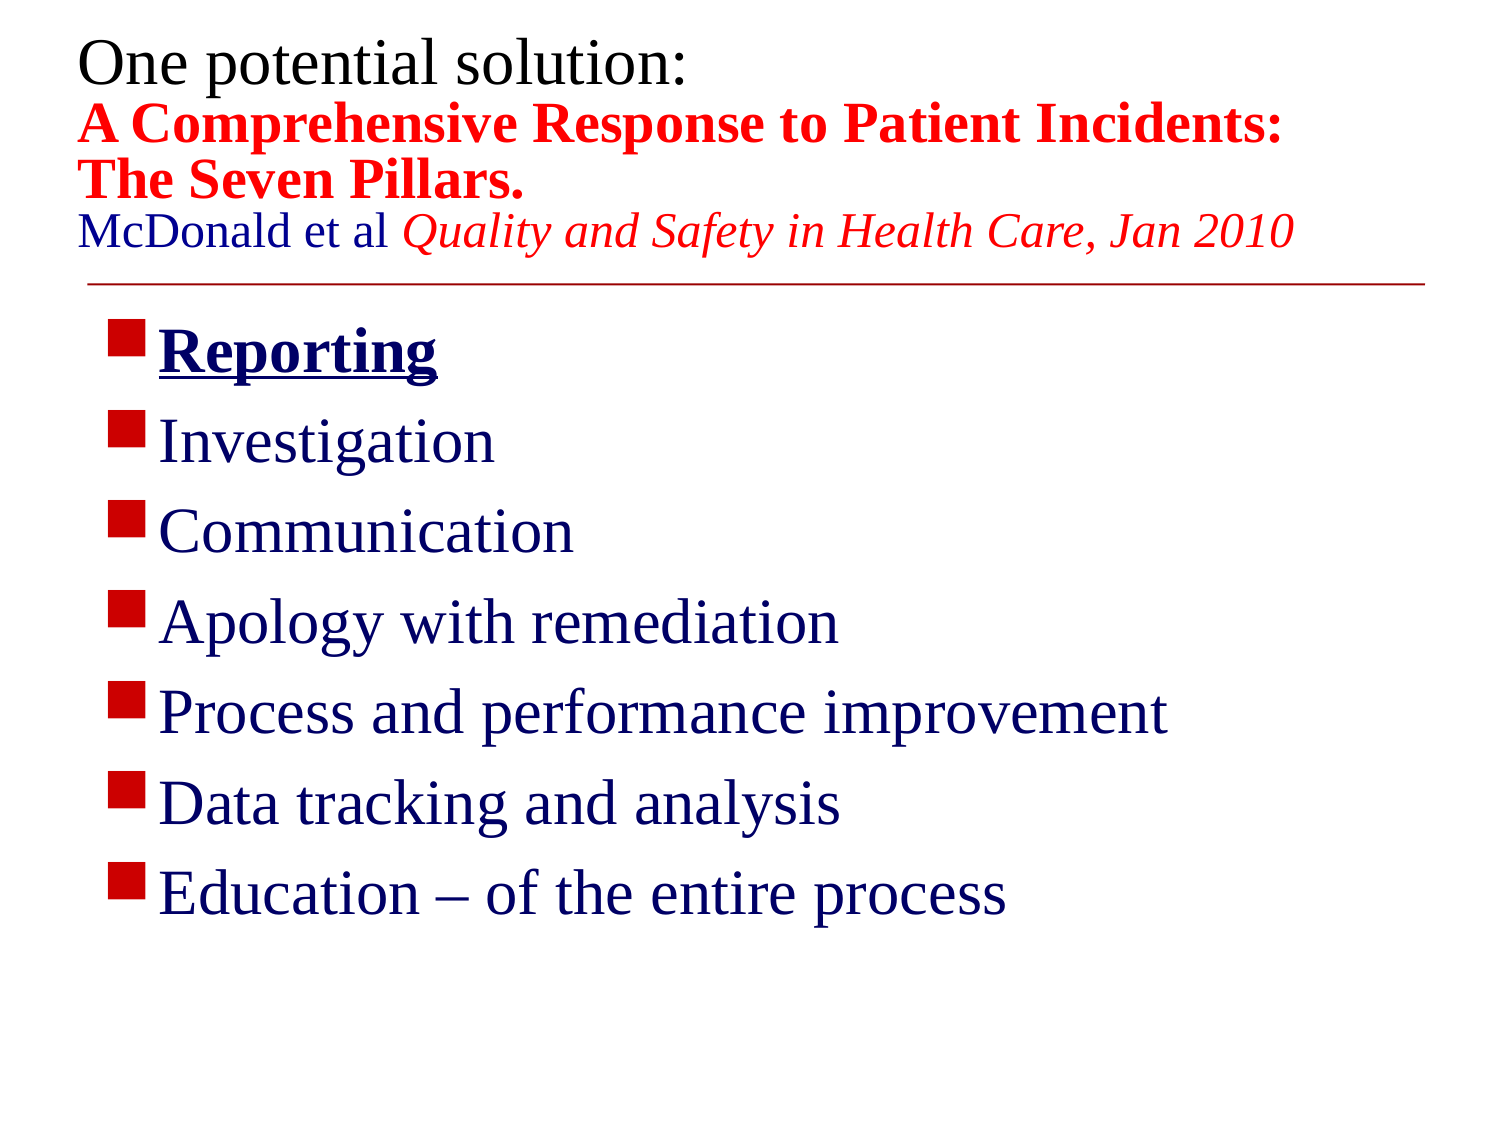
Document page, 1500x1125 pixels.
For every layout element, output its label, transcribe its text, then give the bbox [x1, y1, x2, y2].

title One potential solution: A Comprehensive Response to Patient Incidents: The Seven Pillars. McDonald et al Quality and Safety in Health Care, Jan 2010 [62, 77, 1450, 266]
list Reporting Investigation Communication Apology with remediation Process and performance improvement Data tracking and analysis Education – of the entire process [87, 299, 1425, 963]
